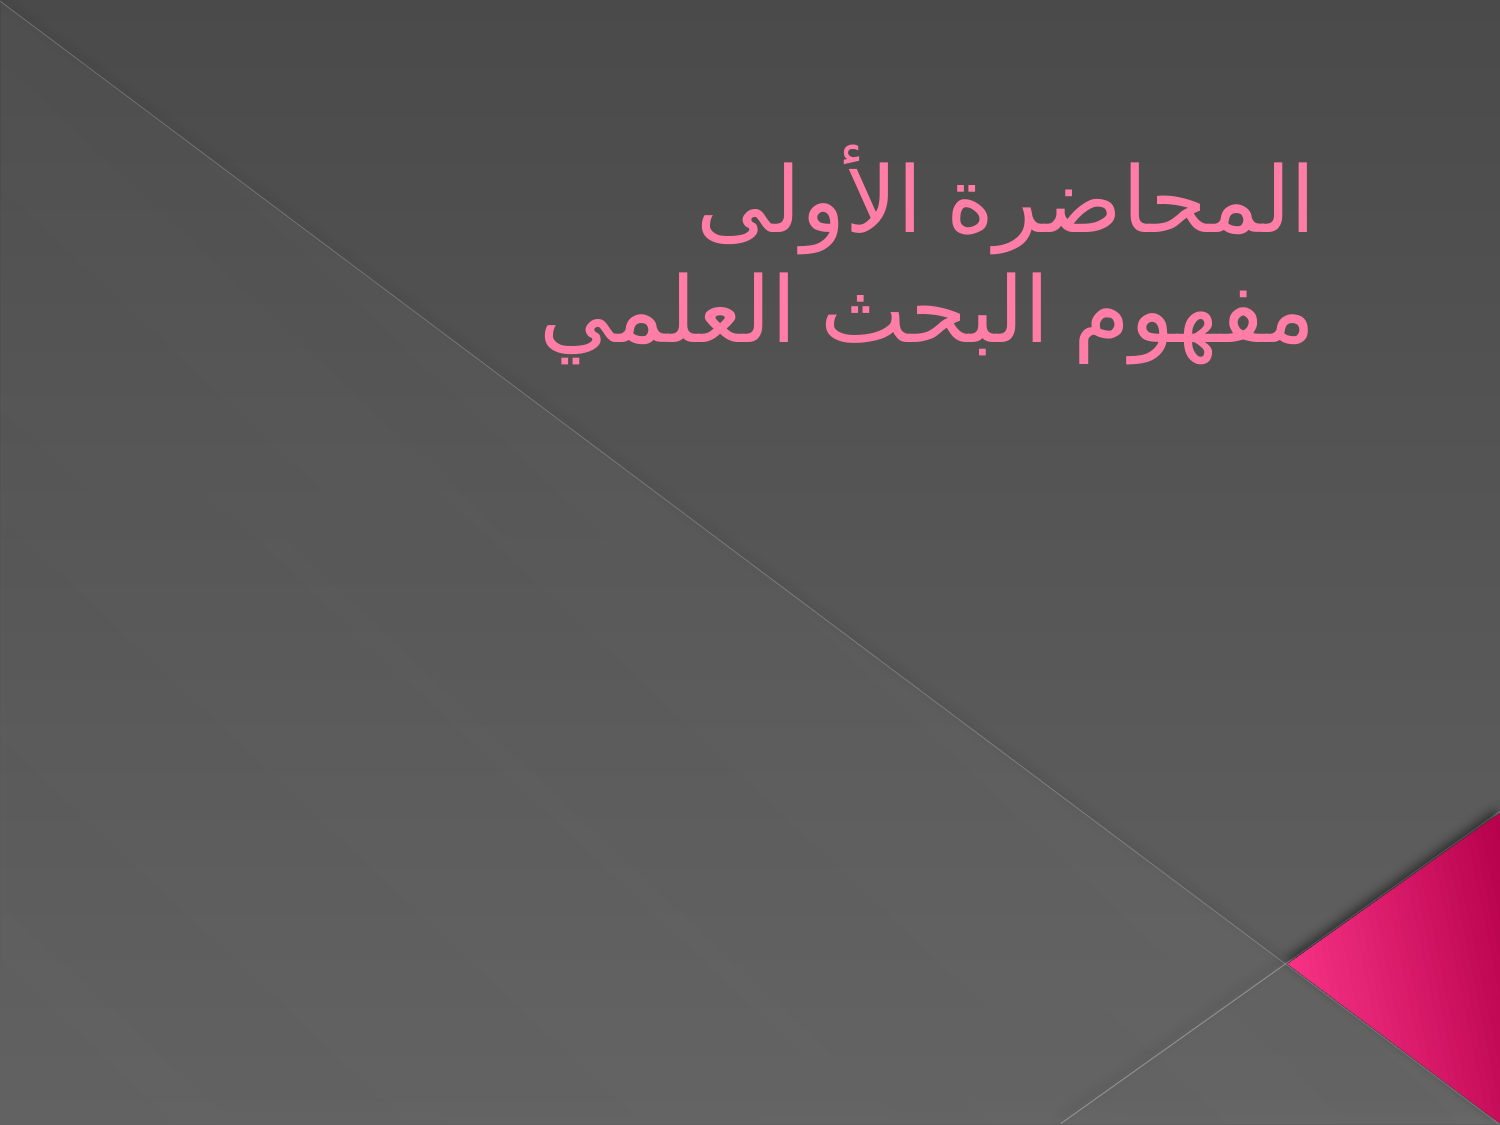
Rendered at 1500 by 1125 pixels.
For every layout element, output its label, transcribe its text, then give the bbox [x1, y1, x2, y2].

title المحاضرة الأولى مفهوم البحث العلمي [88, 127, 1412, 369]
